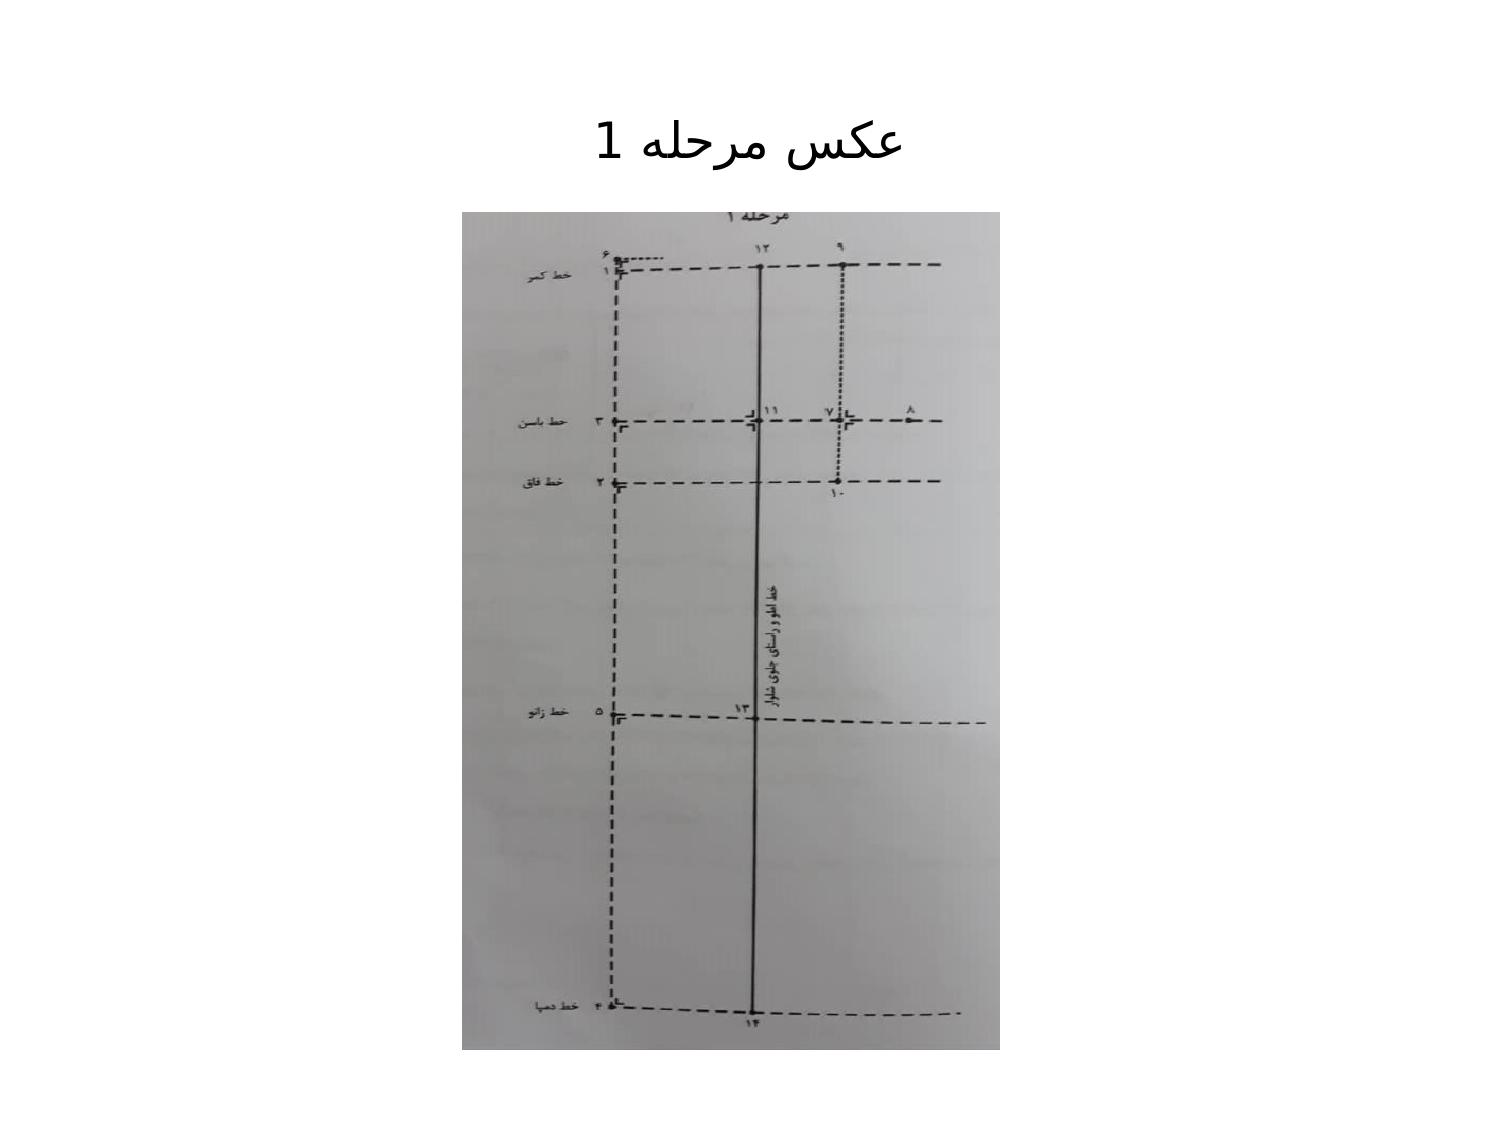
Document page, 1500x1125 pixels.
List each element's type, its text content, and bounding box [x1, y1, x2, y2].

title عکس مرحله 1 [75, 45, 1425, 233]
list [462, 212, 1001, 1051]
